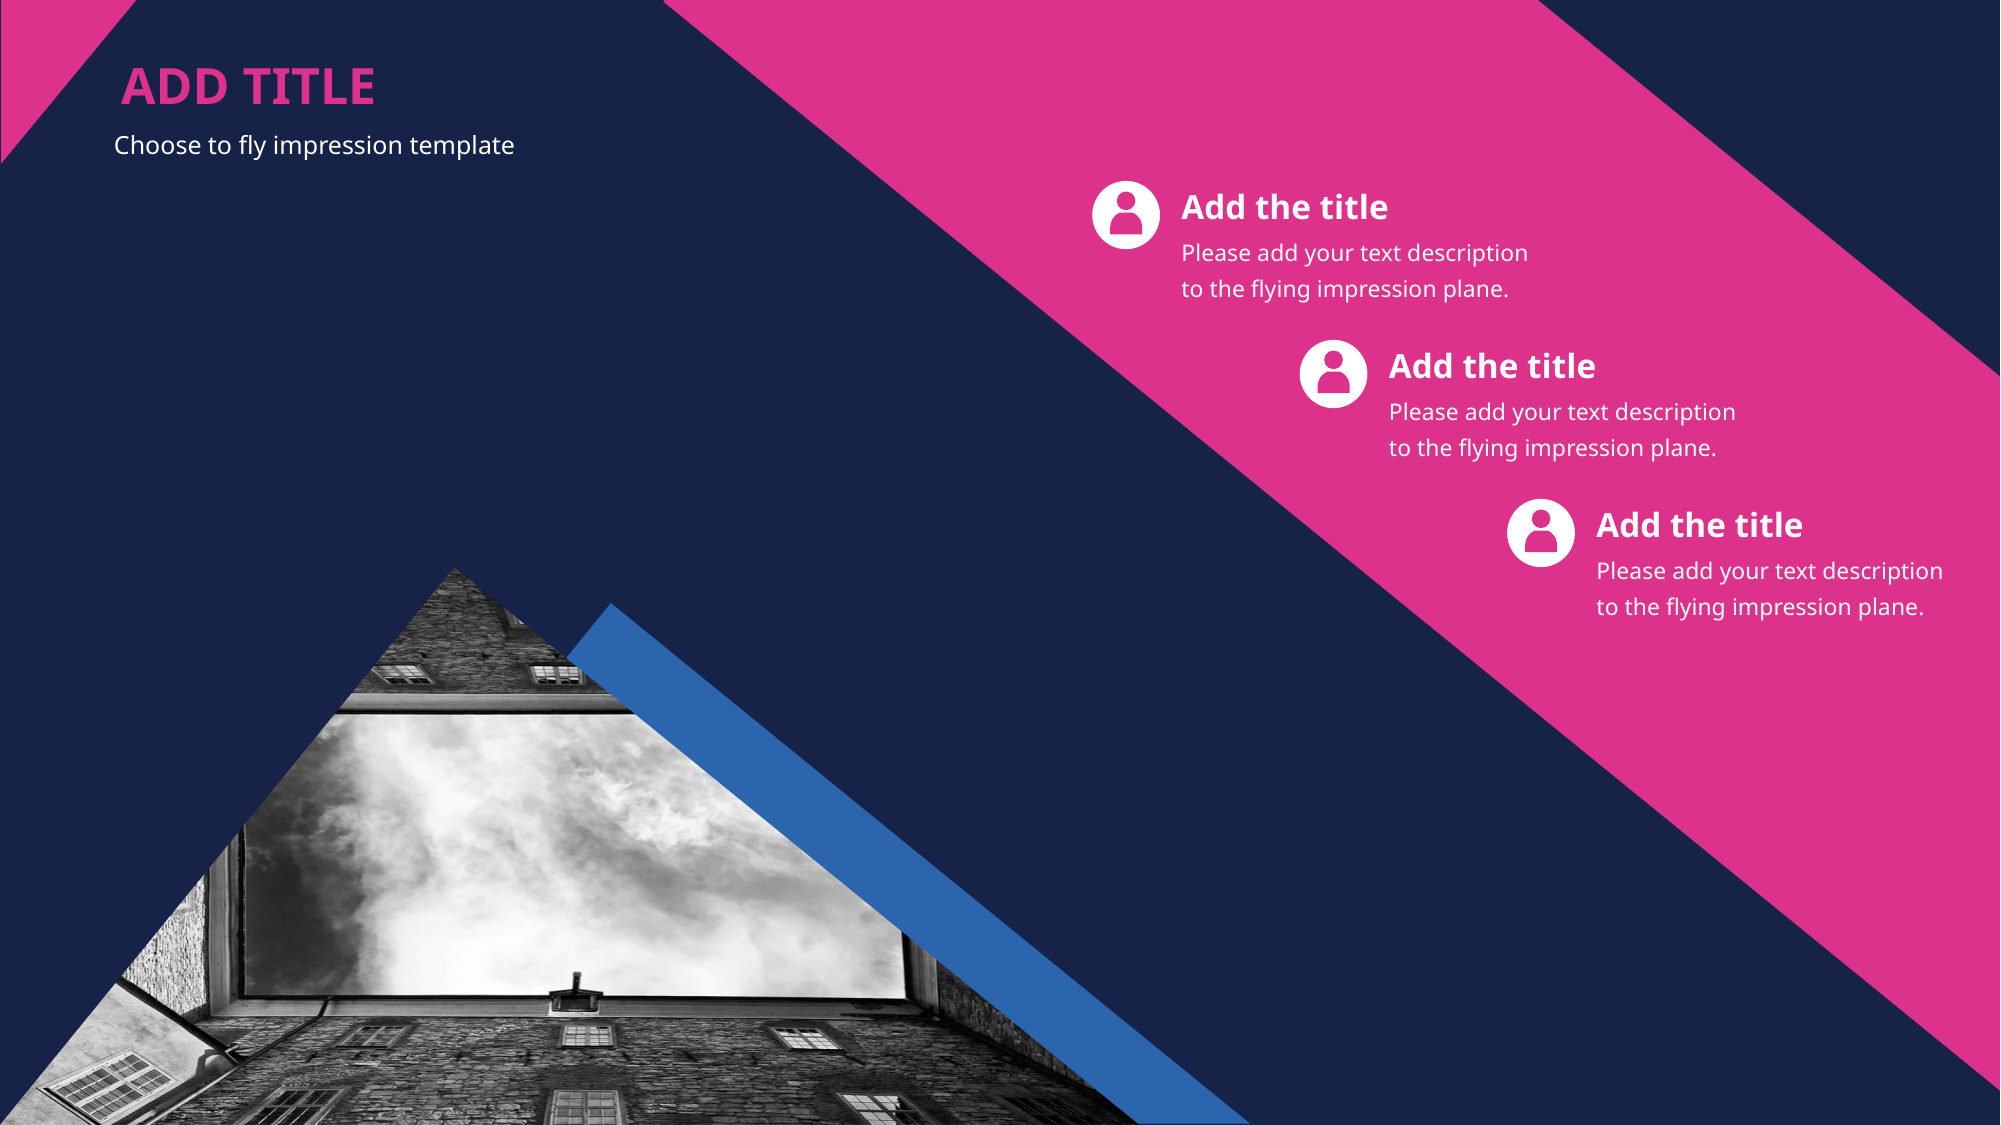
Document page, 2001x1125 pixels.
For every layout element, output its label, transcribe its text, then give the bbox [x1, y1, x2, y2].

text_box ADD TITLE [106, 46, 392, 113]
text_box [0, 0, 138, 167]
text_box [566, 601, 1253, 1125]
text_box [1507, 496, 1971, 629]
text_box [0, 565, 1141, 1125]
text_box Choose to fly impression template [99, 113, 624, 167]
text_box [1299, 337, 1763, 470]
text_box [1092, 178, 1556, 311]
text_box [661, 0, 2000, 1092]
